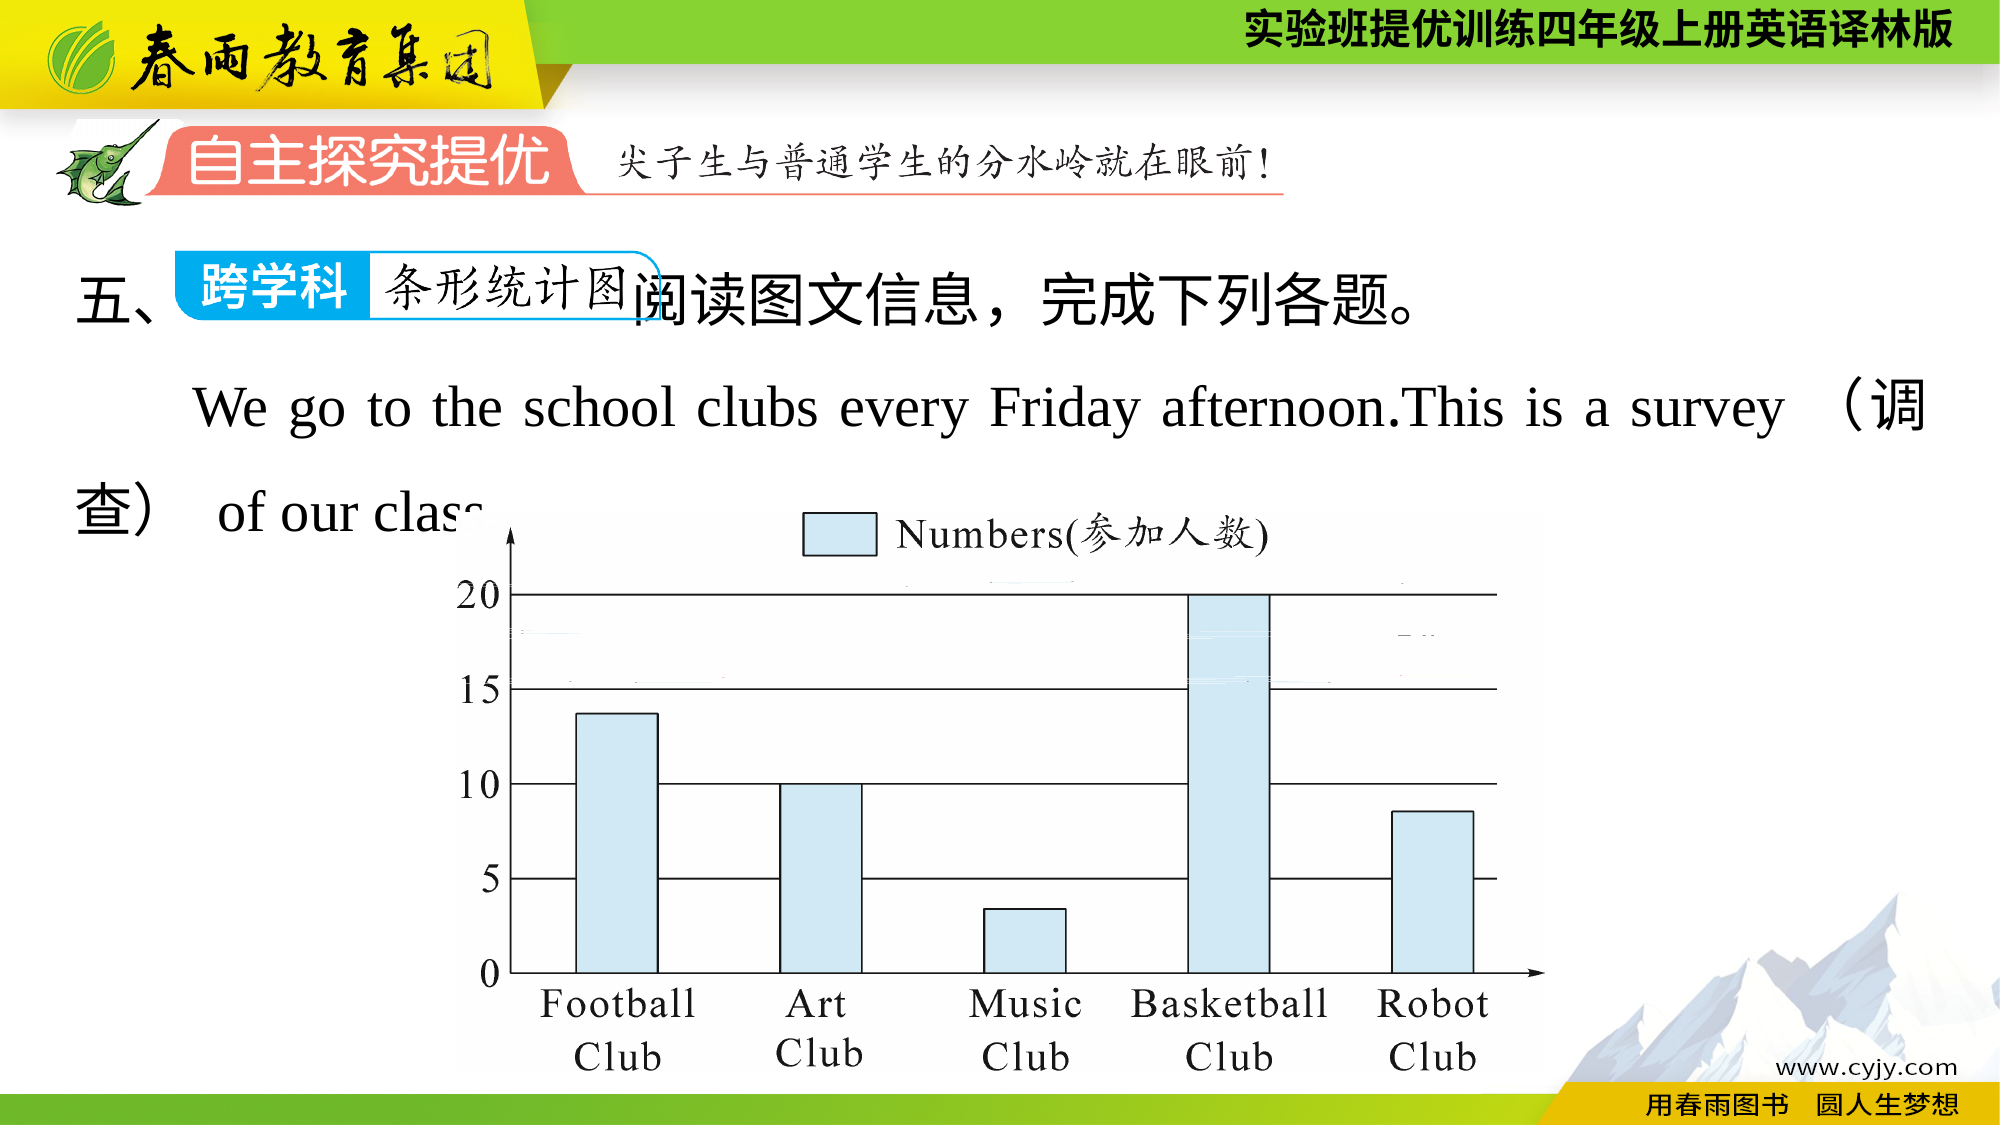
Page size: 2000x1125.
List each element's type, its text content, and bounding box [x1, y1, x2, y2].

picture [0, 0, 2000, 1125]
list 五、 阅读图文信息，完成下列各题。 We go to the school clubs every Friday afternoon.This is a survey（调查） of our class. [59, 221, 1944, 555]
